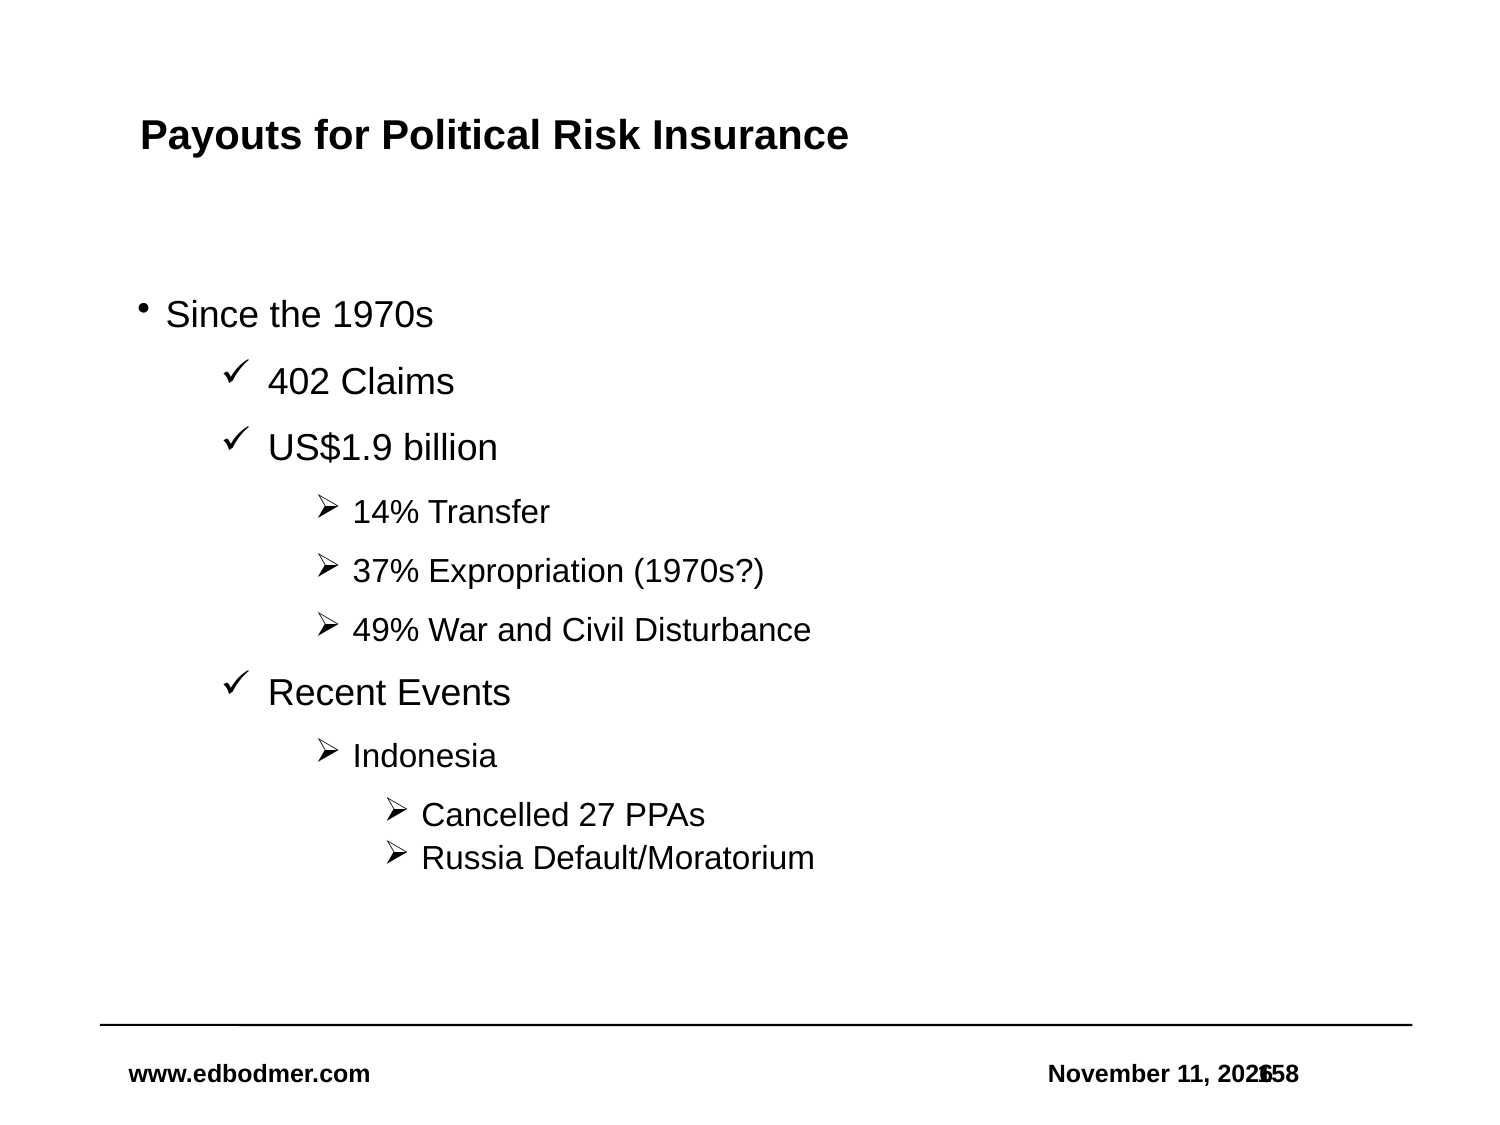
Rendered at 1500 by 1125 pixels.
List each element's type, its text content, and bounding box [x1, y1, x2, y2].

title Payouts for Political Risk Insurance [124, 99, 1288, 226]
list Since the 1970s 402 Claims US$1.9 billion 14% Transfer 37% Expropriation (1970s?) 49% War and Civil Disturbance Recent Events Indonesia Cancelled 27 PPAs Russia Default/Moratorium [112, 287, 1388, 963]
